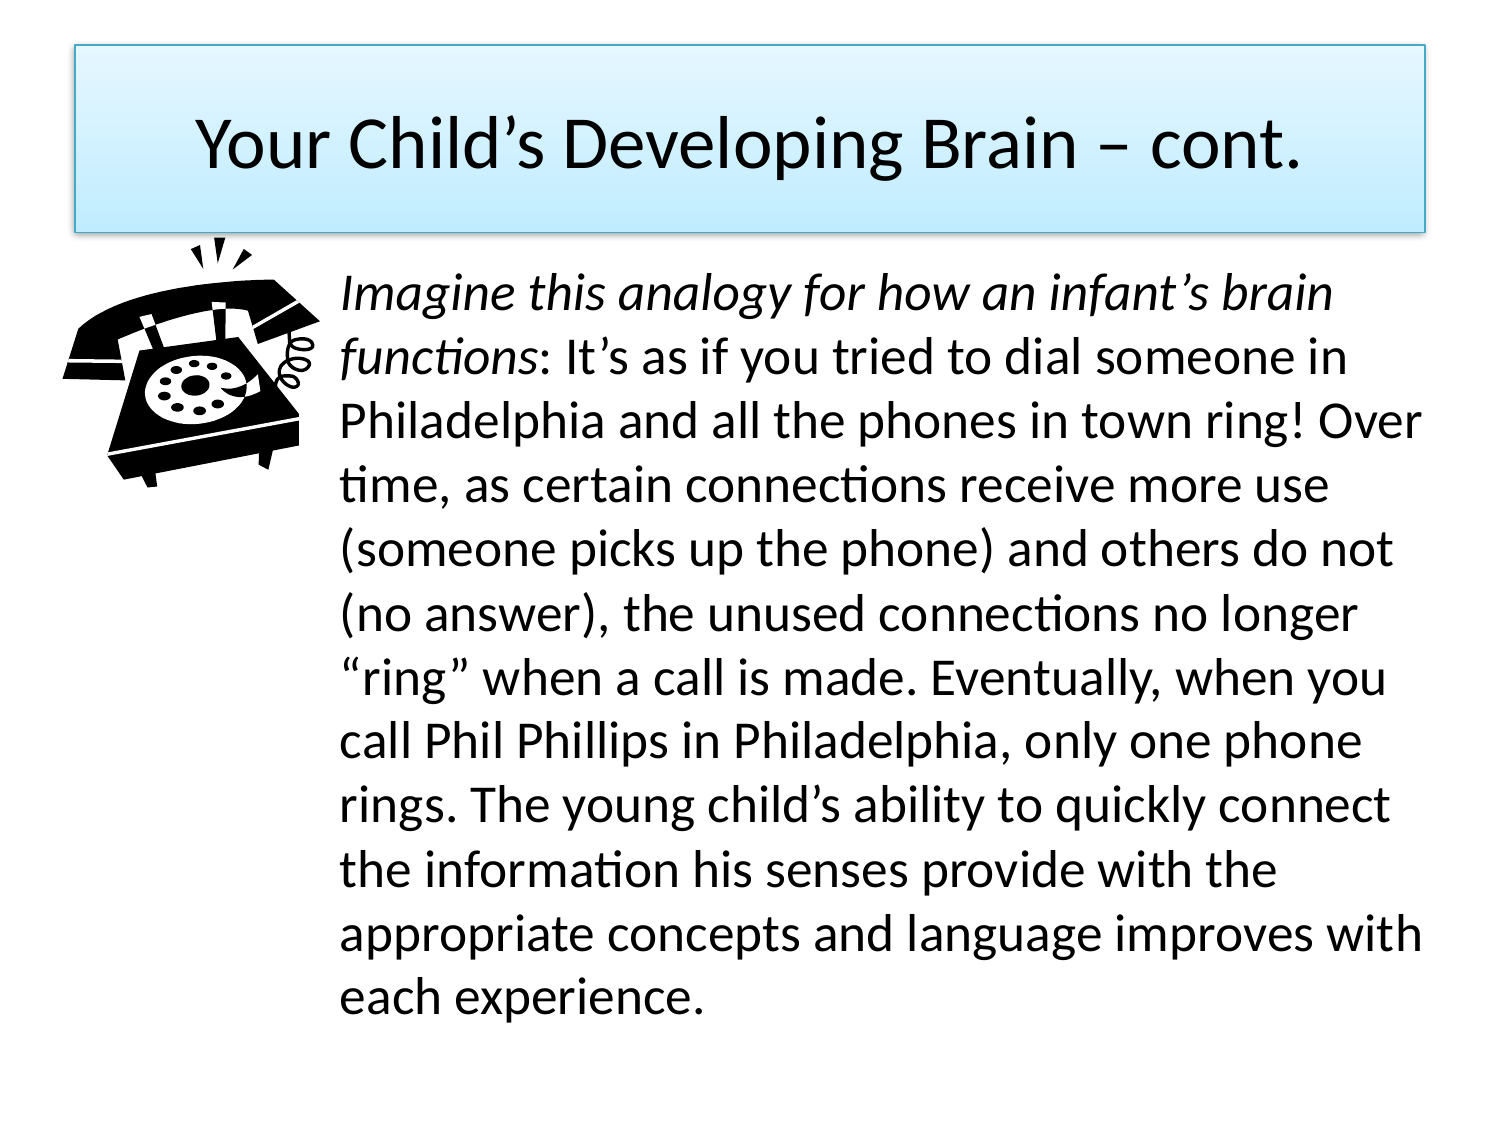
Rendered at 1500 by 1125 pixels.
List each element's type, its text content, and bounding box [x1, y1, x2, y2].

picture [62, 237, 321, 488]
list Imagine this analogy for how an infant’s brain functions: It’s as if you tried to dial someone in Philadelphia and all the phones in town ring! Over time, as certain connections receive more use (someone picks up the phone) and others do not (no answer), the unused connections no longer “ring” when a call is made. Eventually, when you call Phil Phillips in Philadelphia, only one phone rings. The young child’s ability to quickly connect the information his senses provide with the appropriate concepts and language improves with each experience. [325, 249, 1450, 1050]
title Your Child’s Developing Brain – cont. [74, 44, 1426, 233]
text_box [74, 412, 1438, 1088]
